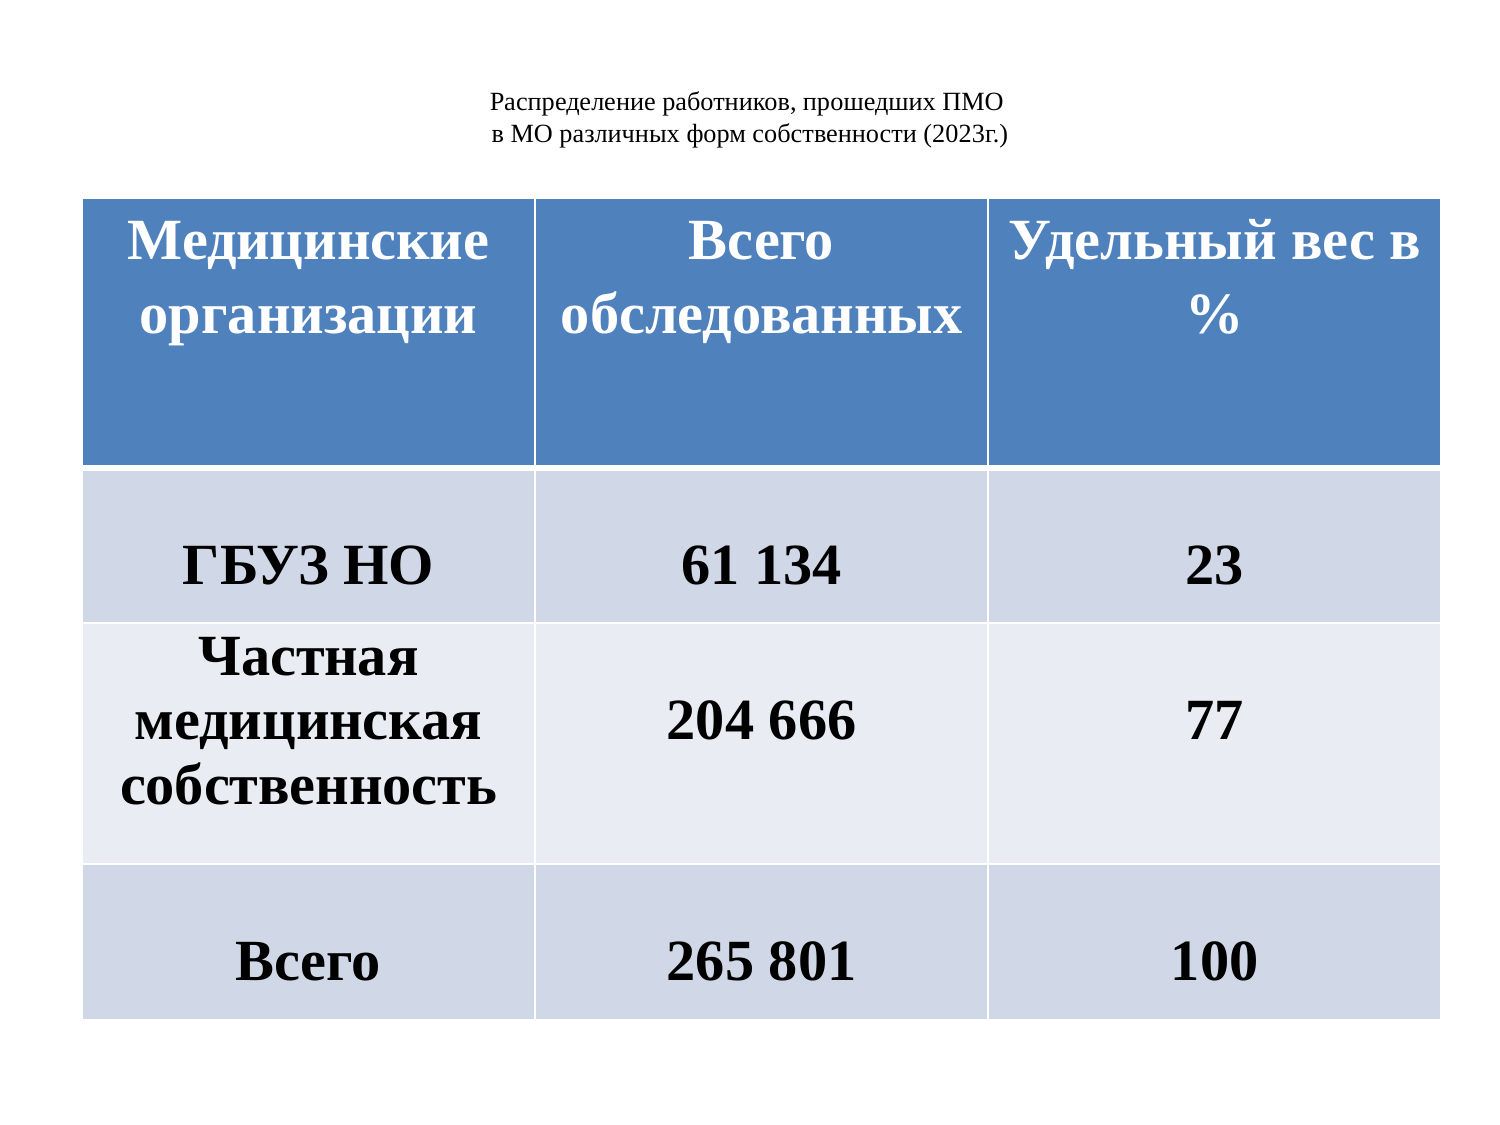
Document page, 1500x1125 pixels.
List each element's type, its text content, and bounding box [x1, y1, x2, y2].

table_cell 204 666 [536, 624, 987, 863]
table_cell 100 [989, 865, 1440, 1019]
table_cell 23 [989, 471, 1440, 622]
table_cell 265 801 [536, 865, 987, 1019]
table_header Медицинские организации [83, 199, 534, 465]
table_cell 77 [989, 624, 1440, 863]
title Распределение работников, прошедших ПМО в МО различных форм собственности (2023г.) [75, 45, 1425, 233]
table_cell 61 134 [536, 471, 987, 622]
table_cell Всего [83, 865, 534, 1019]
table_header Всего обследованных [536, 199, 987, 465]
table_header Удельный вес в % [989, 199, 1440, 465]
table_cell Частная медицинская собственность [83, 624, 534, 863]
table_cell ГБУЗ НО [83, 471, 534, 622]
